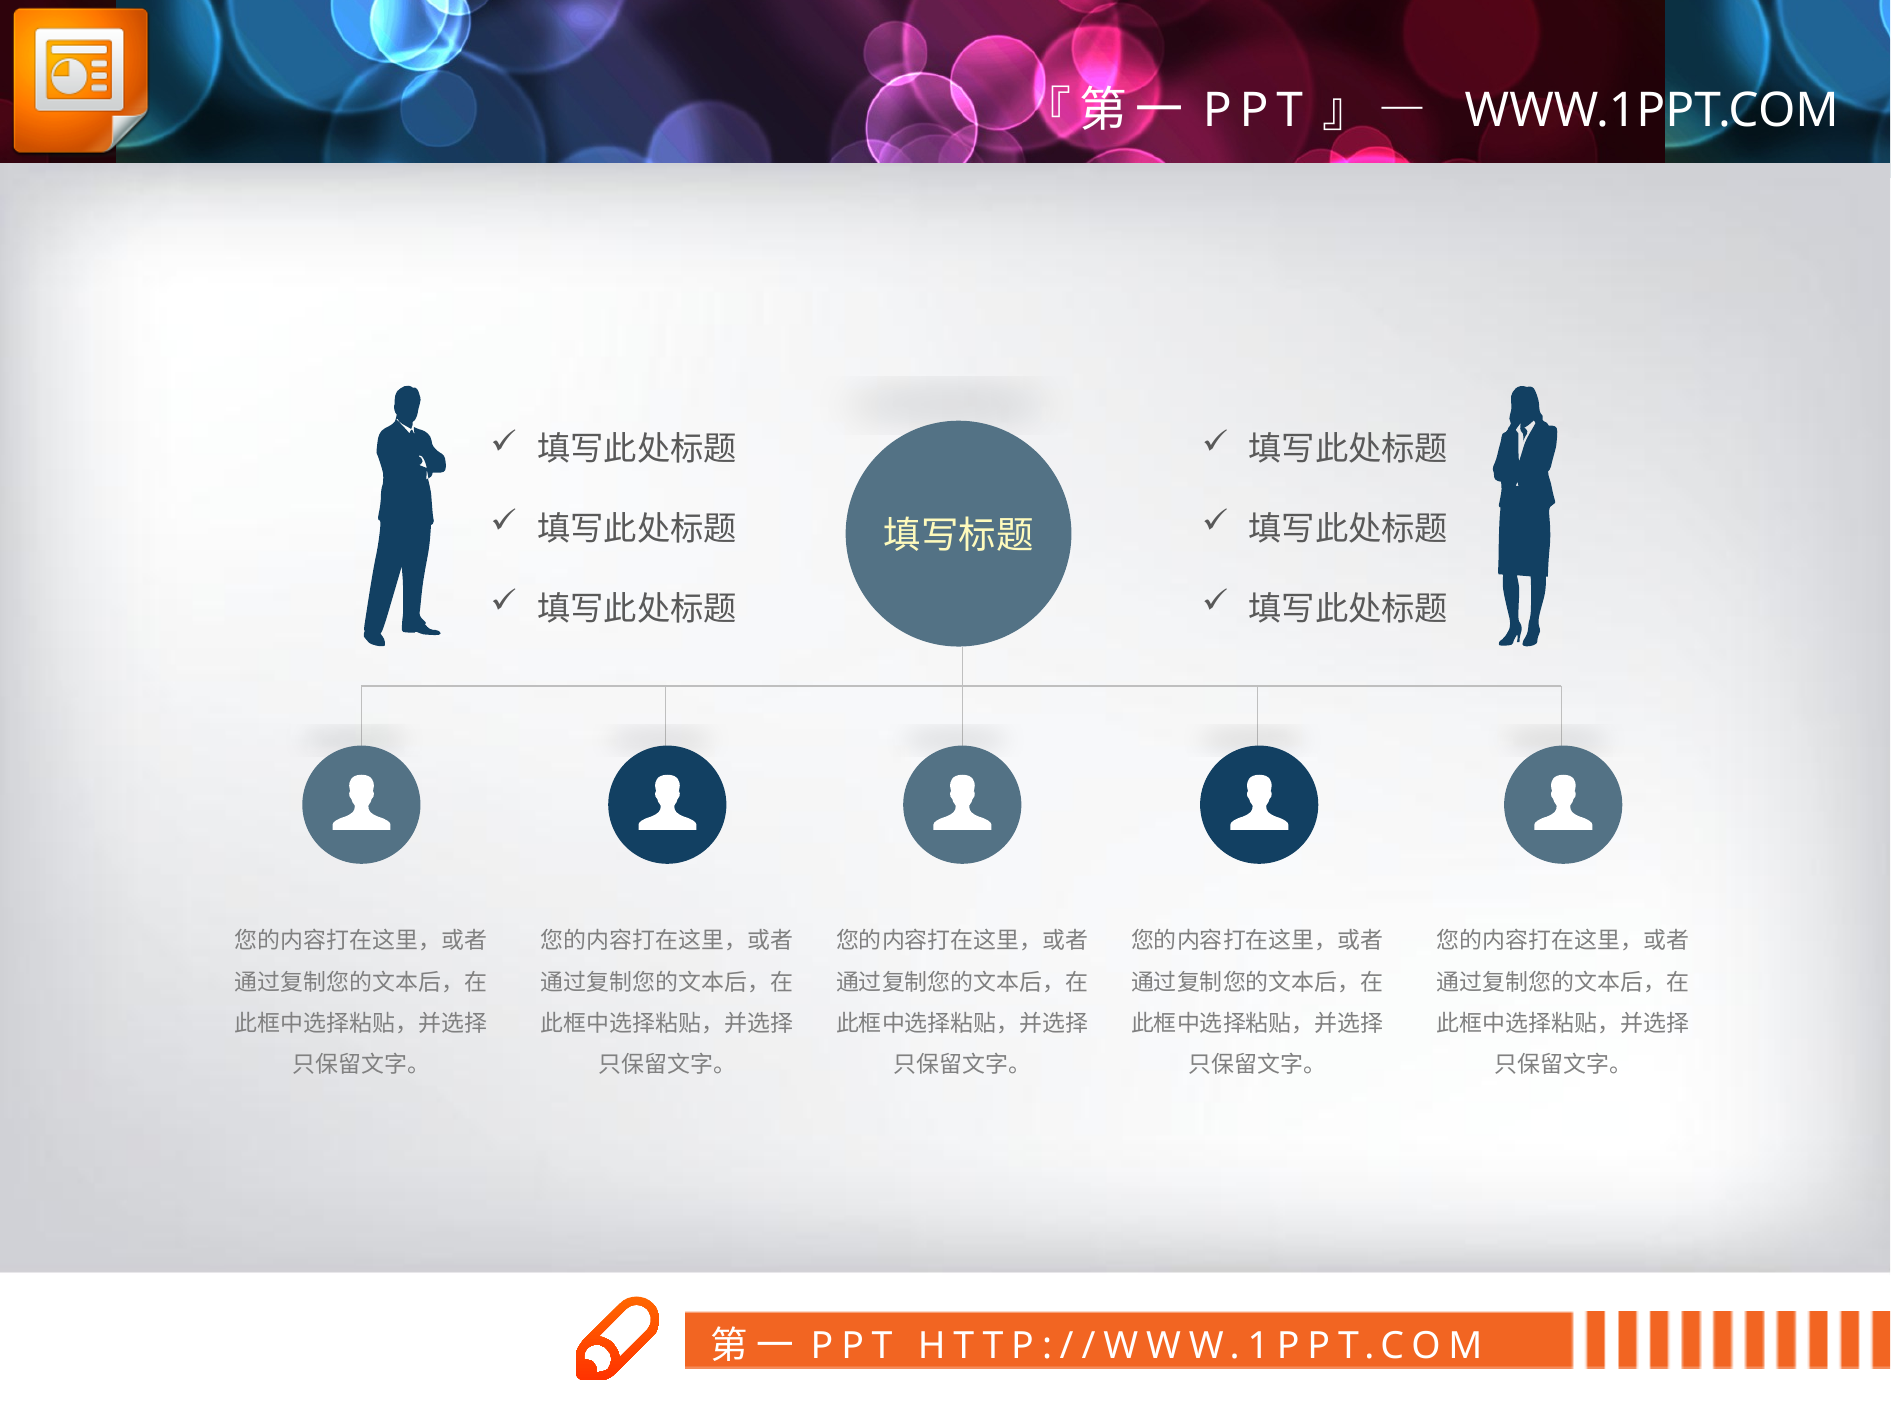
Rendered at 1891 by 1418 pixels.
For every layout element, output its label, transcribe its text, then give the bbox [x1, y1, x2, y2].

text_box 您的内容打在这里，或者通过复制您的文本后，在此框中选择粘贴，并选择只保留文字。 [212, 904, 511, 1085]
text_box [1502, 743, 1625, 866]
text_box 填写此处标题 填写此处标题 填写此处标题 [475, 379, 752, 635]
text_box [1534, 774, 1593, 830]
text_box 您的内容打在这里，或者通过复制您的文本后，在此框中选择粘贴，并选择只保留文字。 [813, 904, 1108, 1085]
text_box [606, 743, 729, 866]
text_box [1230, 774, 1289, 830]
text_box [638, 774, 697, 830]
text_box 您的内容打在这里，或者通过复制您的文本后，在此框中选择粘贴，并选择只保留文字。 [1108, 904, 1407, 1085]
text_box 填写此处标题 填写此处标题 填写此处标题 [1187, 379, 1464, 635]
text_box [300, 743, 423, 866]
text_box [901, 743, 1024, 866]
text_box 您的内容打在这里，或者通过复制您的文本后，在此框中选择粘贴，并选择只保留文字。 [518, 904, 813, 1085]
text_box [1198, 743, 1321, 866]
text_box 您的内容打在这里，或者通过复制您的文本后，在此框中选择粘贴，并选择只保留文字。 [1414, 904, 1712, 1085]
text_box [361, 383, 448, 649]
text_box [1490, 383, 1560, 649]
text_box 填写标题 [843, 418, 1074, 649]
text_box [933, 774, 992, 830]
text_box [332, 774, 391, 830]
picture [0, 0, 1891, 1275]
picture [685, 1311, 1891, 1369]
